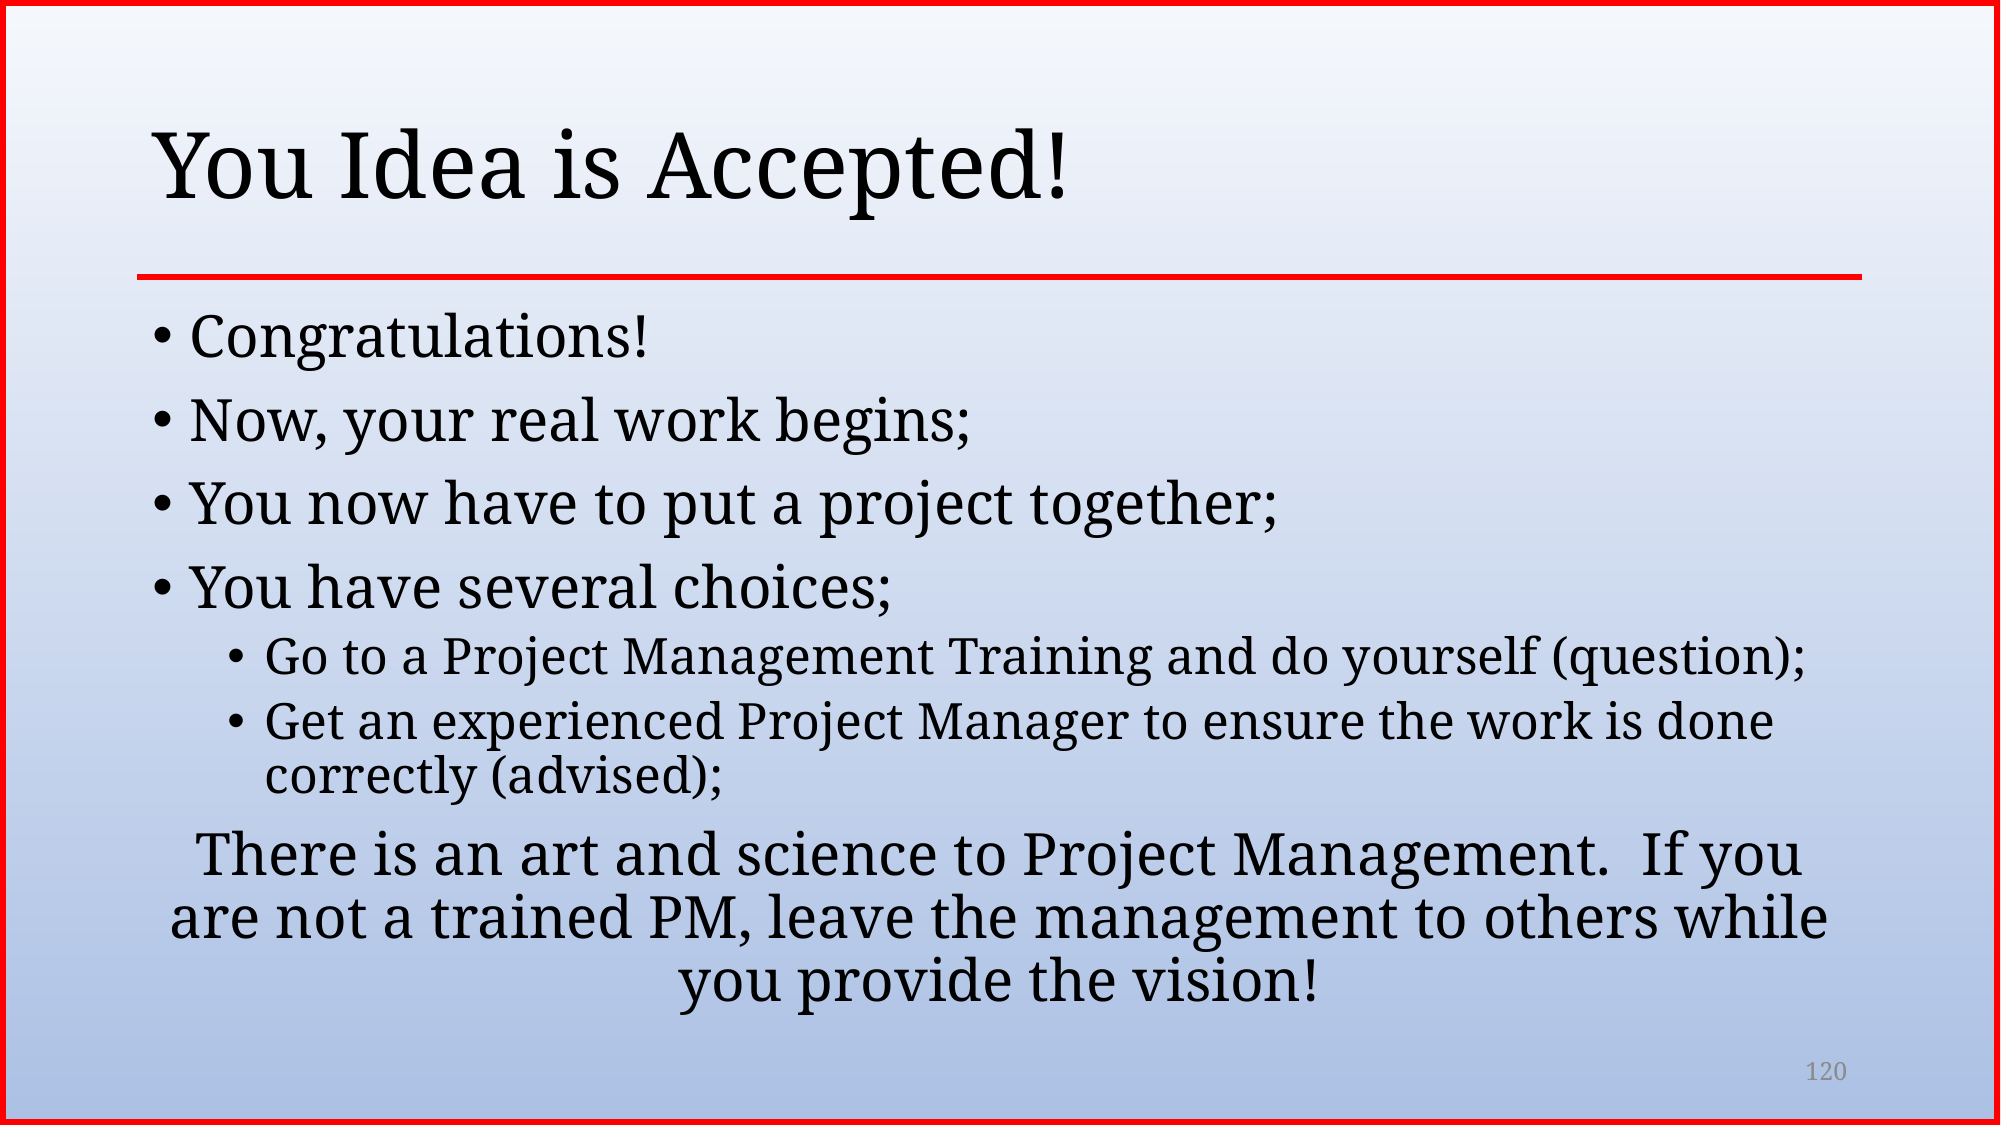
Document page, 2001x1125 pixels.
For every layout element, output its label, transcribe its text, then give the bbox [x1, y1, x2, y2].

title You Idea is Accepted! [137, 59, 1863, 278]
list Congratulations! Now, your real work begins; You now have to put a project together; You have several choices; Go to a Project Management Training and do yourself (question); Get an experienced Project Manager to ensure the work is done correctly (advised); There is an art and science to Project Management. If you are not a trained PM, leave the management to others while you provide the vision! [137, 299, 1863, 1014]
slide_number 120 [1412, 1042, 1863, 1103]
